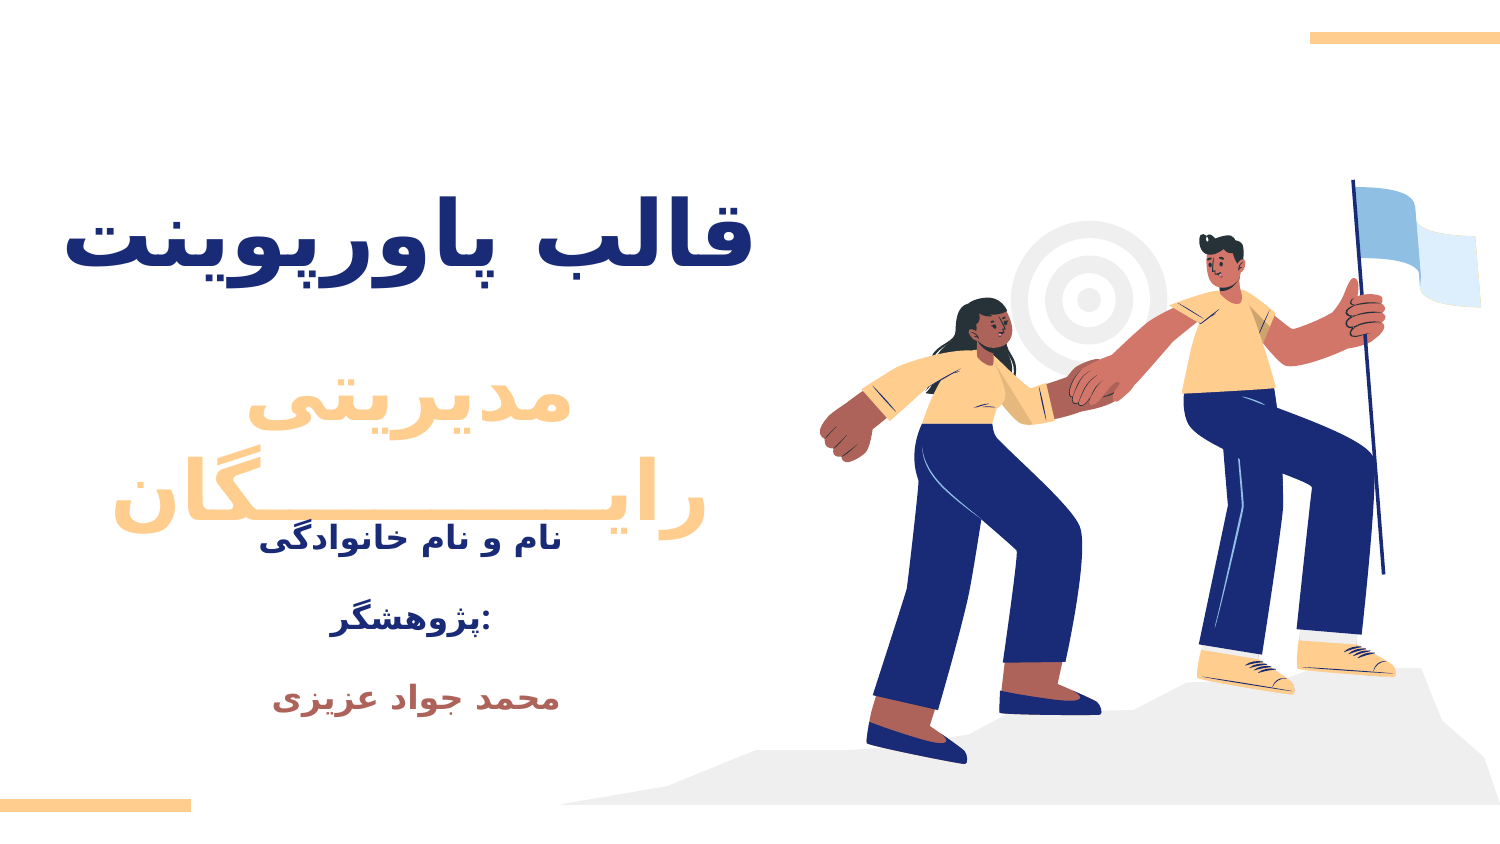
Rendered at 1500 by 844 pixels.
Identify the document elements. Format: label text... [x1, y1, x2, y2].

text_box مدیریتی رایــــــــــــگان [17, 330, 554, 545]
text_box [559, 179, 1500, 805]
text_box نام و نام خانوادگی پژوهشگر: محمد جواد عزیزی [174, 469, 554, 724]
text_box قالب پاورپوینت [18, 167, 803, 293]
